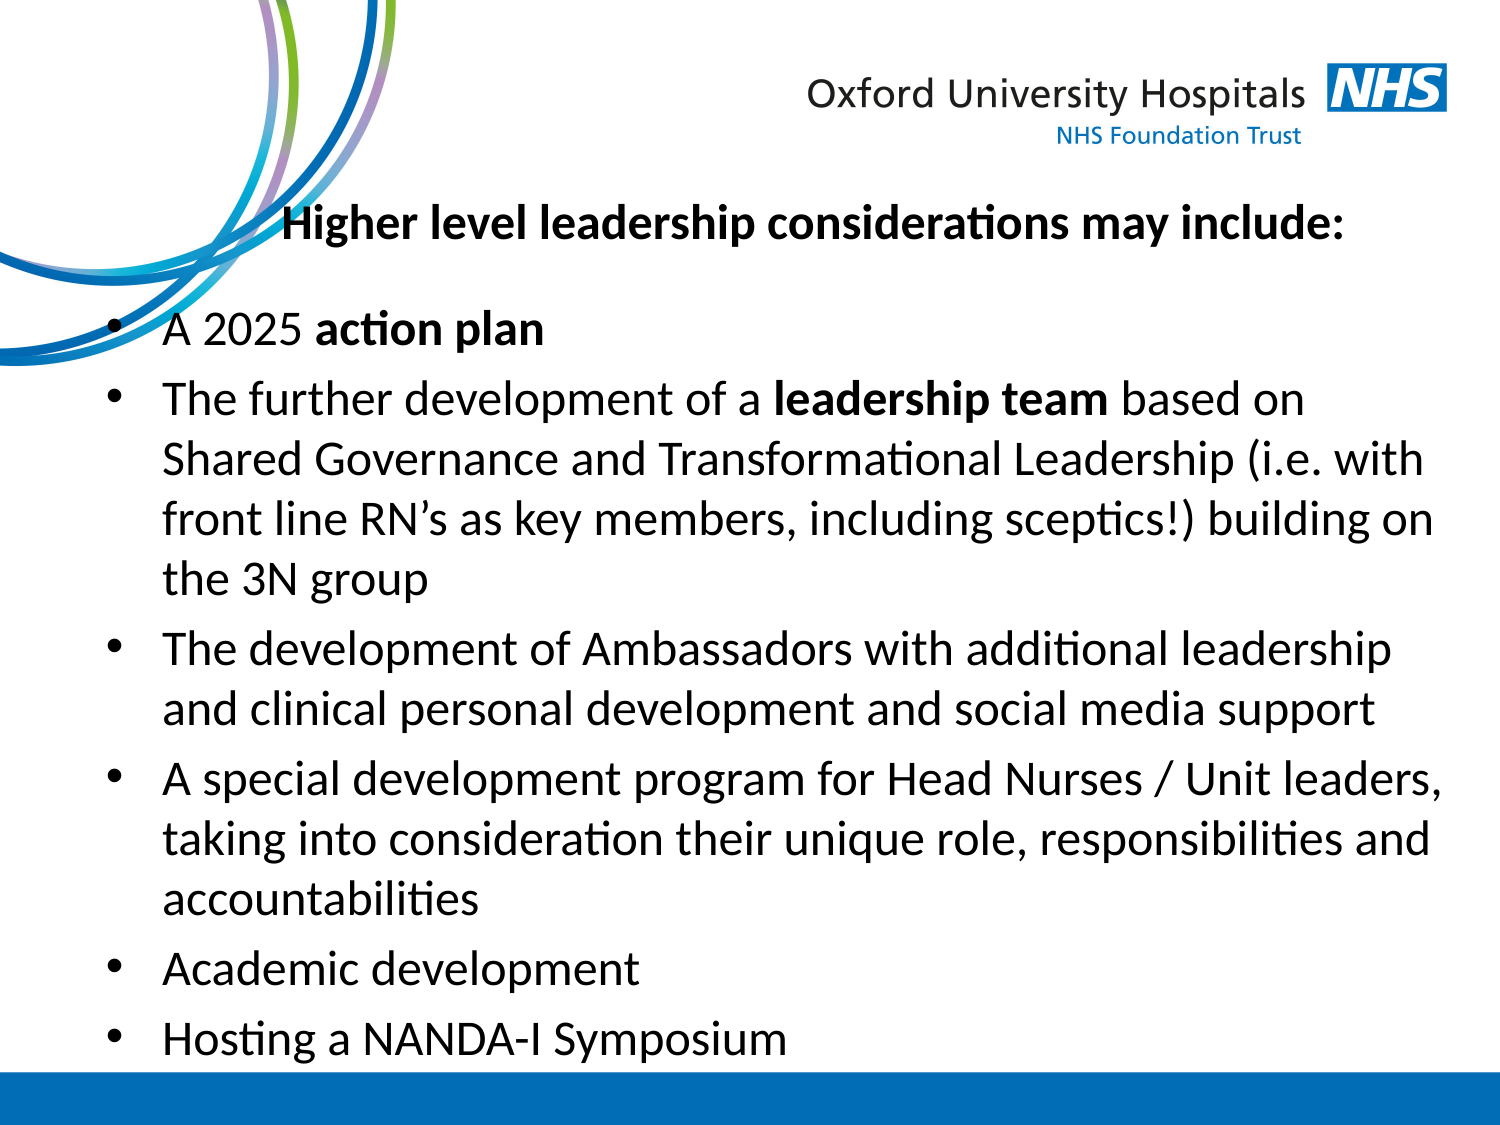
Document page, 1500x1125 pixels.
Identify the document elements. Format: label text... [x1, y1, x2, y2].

title Higher level leadership considerations may include: [213, 151, 1425, 289]
list A 2025 action plan The further development of a leadership team based on Shared Governance and Transformational Leadership (i.e. with front line RN’s as key members, including sceptics!) building on the 3N group The development of Ambassadors with additional leadership and clinical personal development and social media support A special development program for Head Nurses / Unit leaders, taking into consideration their unique role, responsibilities and accountabilities Academic development Hosting a NANDA-I Symposium [90, 288, 1461, 1005]
picture [0, 0, 1500, 1125]
